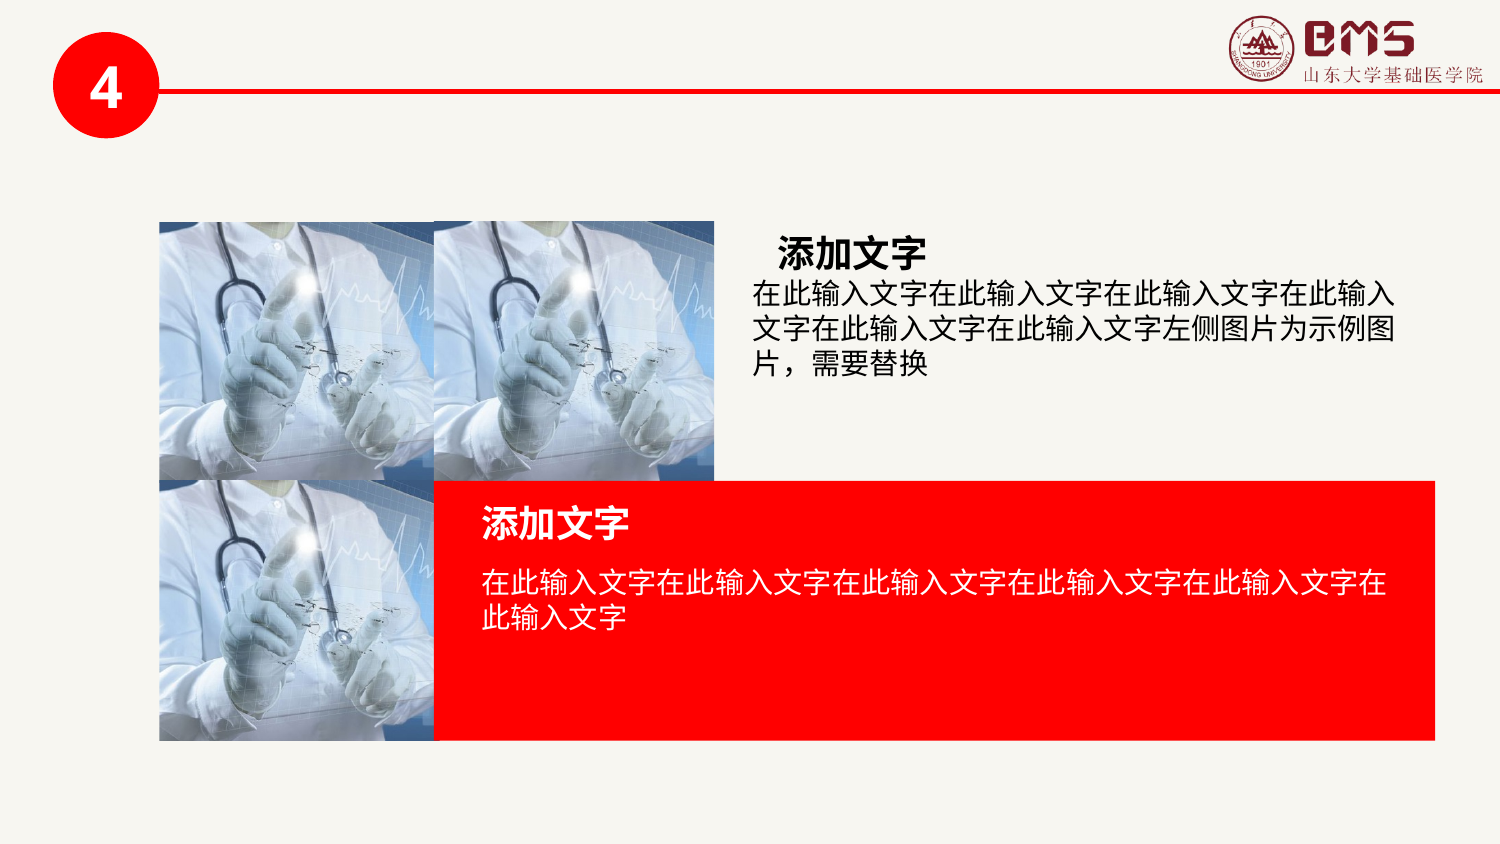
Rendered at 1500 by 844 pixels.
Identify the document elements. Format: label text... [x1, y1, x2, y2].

text_box 4 [50, 29, 162, 141]
text_box 在此输入文字在此输入文字在此输入文字在此输入文字在此输入文字在此输入文字 [466, 556, 1424, 677]
picture [159, 220, 715, 741]
text_box [443, 479, 1437, 743]
text_box 添加文字 [466, 492, 809, 553]
picture [1210, 0, 1500, 116]
text_box 在此输入文字在此输入文字在此输入文字在此输入文字在此输入文字在此输入文字左侧图片为示例图片，需要替换 [738, 268, 1436, 423]
text_box 添加文字 [763, 222, 1106, 283]
